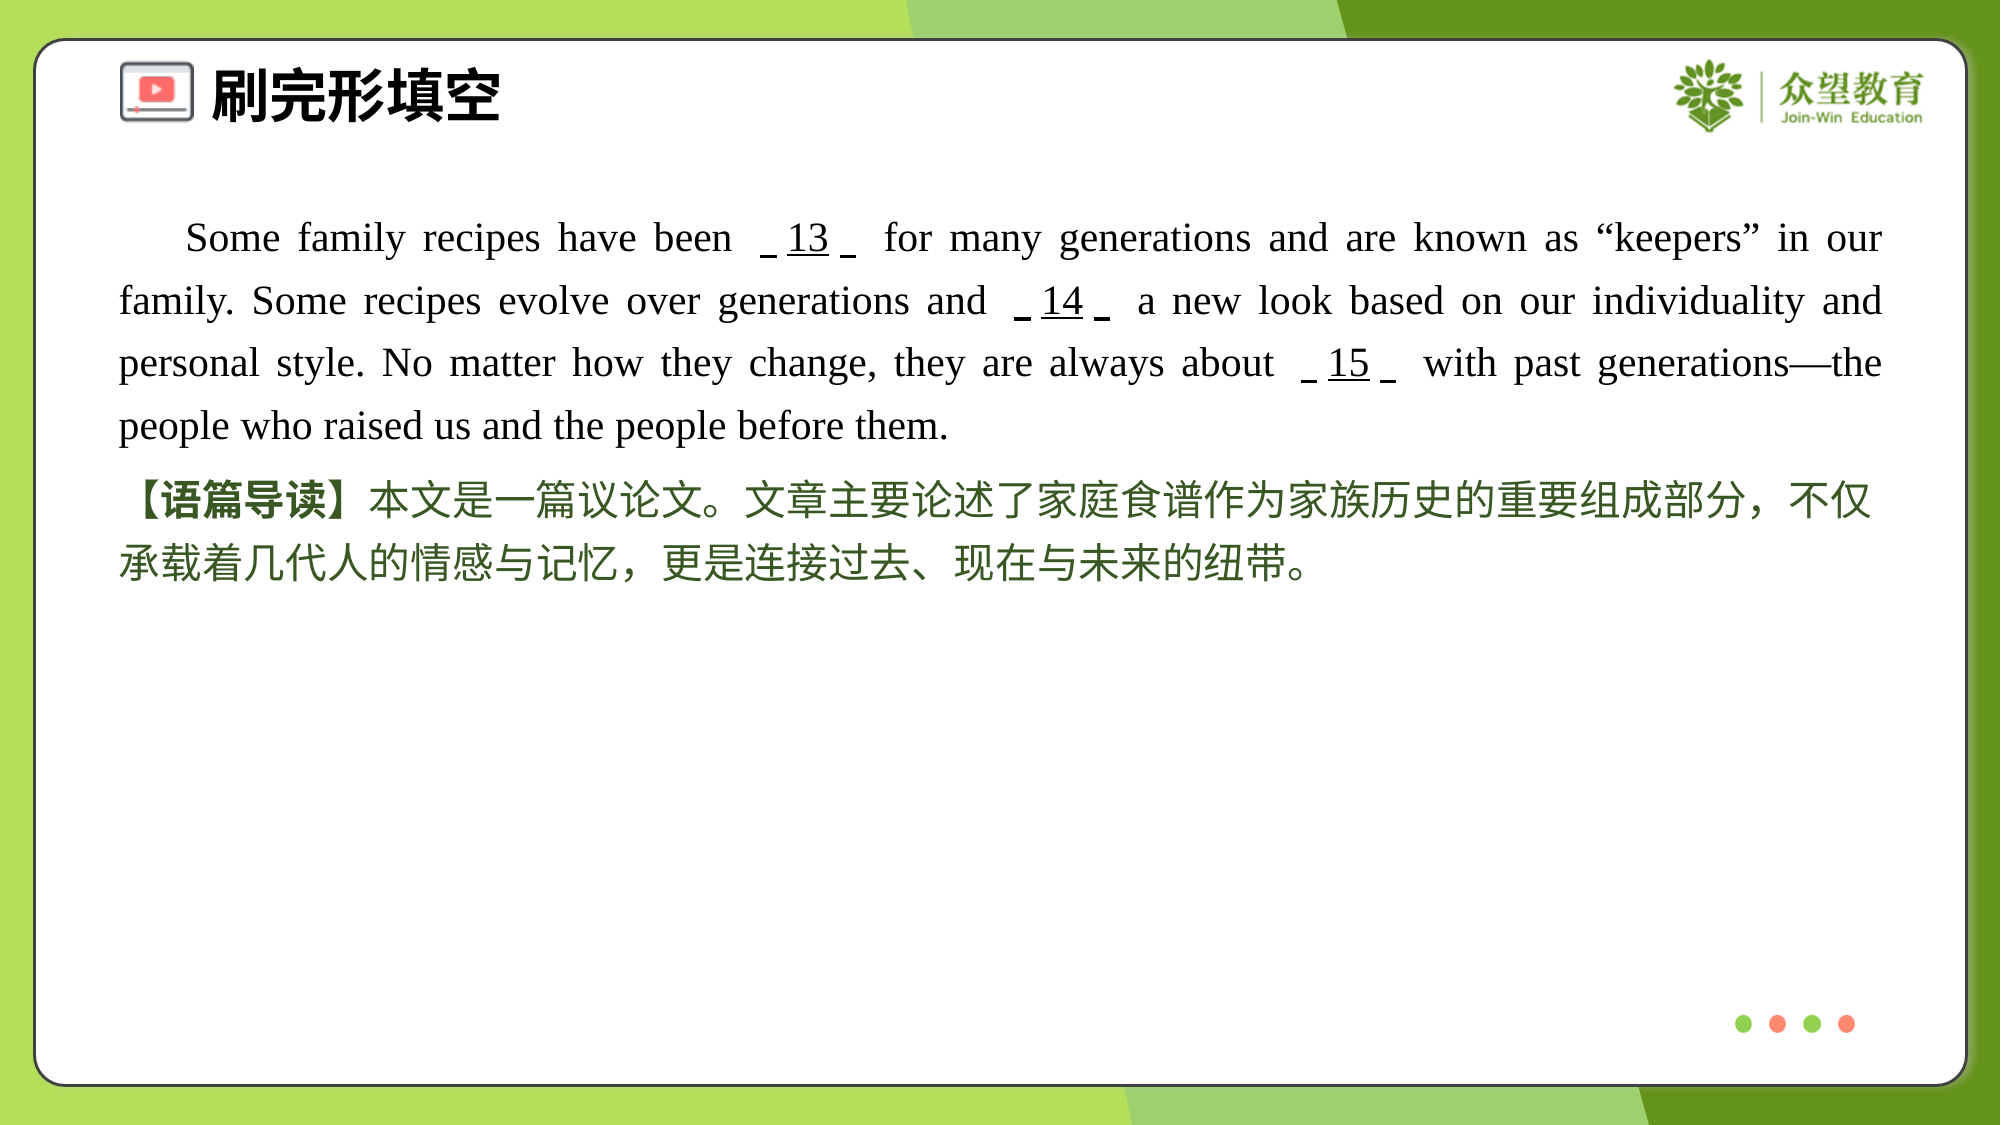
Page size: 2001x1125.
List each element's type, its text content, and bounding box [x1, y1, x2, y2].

picture [0, 0, 2000, 1125]
text_box 【语篇导读】本文是一篇议论文。文章主要论述了家庭食谱作为家族历史的重要组成部分，不仅承载着几代人的情感与记忆，更是连接过去、现在与未来的纽带。 [118, 461, 1883, 582]
text_box Some family recipes have been . .13. . for many generations and are known as “keepers” in our family. Some recipes evolve over generations and . .14. . a new look based on our individuality and personal style. No matter how they change, they are always about . .15. . with past generations—the people who raised us and the people before them. [118, 147, 1883, 455]
